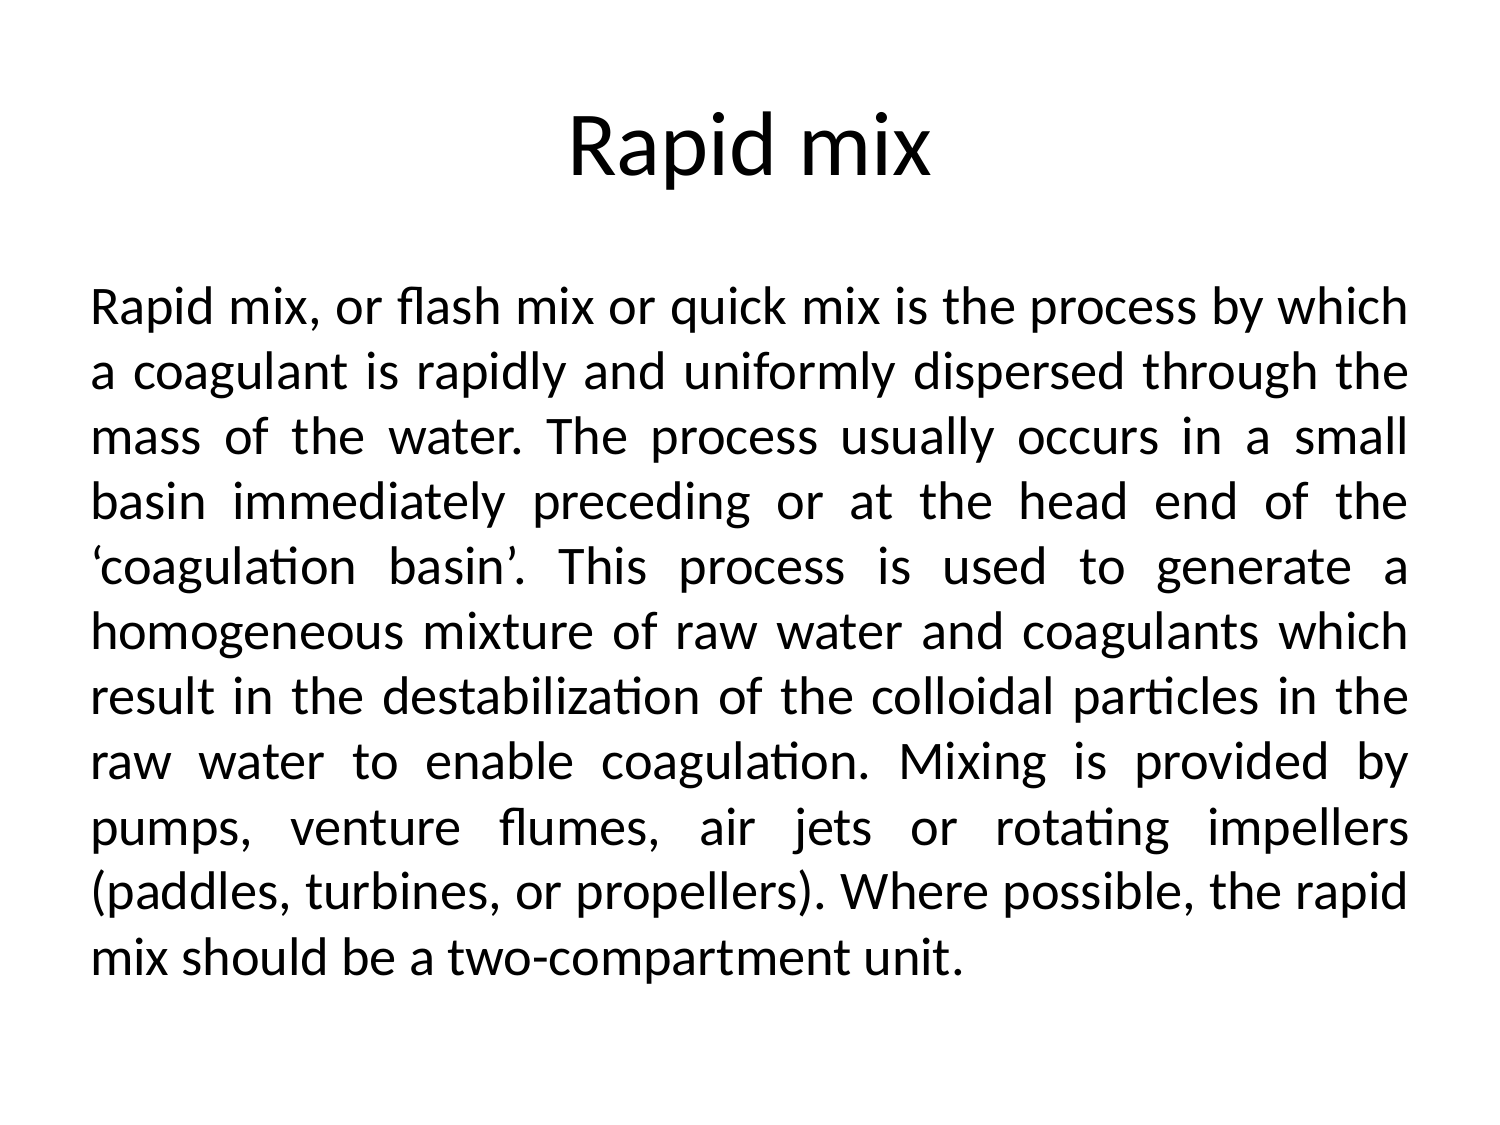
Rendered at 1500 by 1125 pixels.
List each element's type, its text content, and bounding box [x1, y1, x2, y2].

list Rapid mix, or flash mix or quick mix is the process by which a coagulant is rapidly and uniformly dispersed through the mass of the water. The process usually occurs in a small basin immediately preceding or at the head end of the ‘coagulation basin’. This process is used to generate a homogeneous mixture of raw water and coagulants which result in the destabilization of the colloidal particles in the raw water to enable coagulation. Mixing is provided by pumps, venture flumes, air jets or rotating impellers (paddles, turbines, or propellers). Where possible, the rapid mix should be a two-compartment unit. [75, 262, 1425, 1005]
title Rapid mix [75, 45, 1425, 233]
